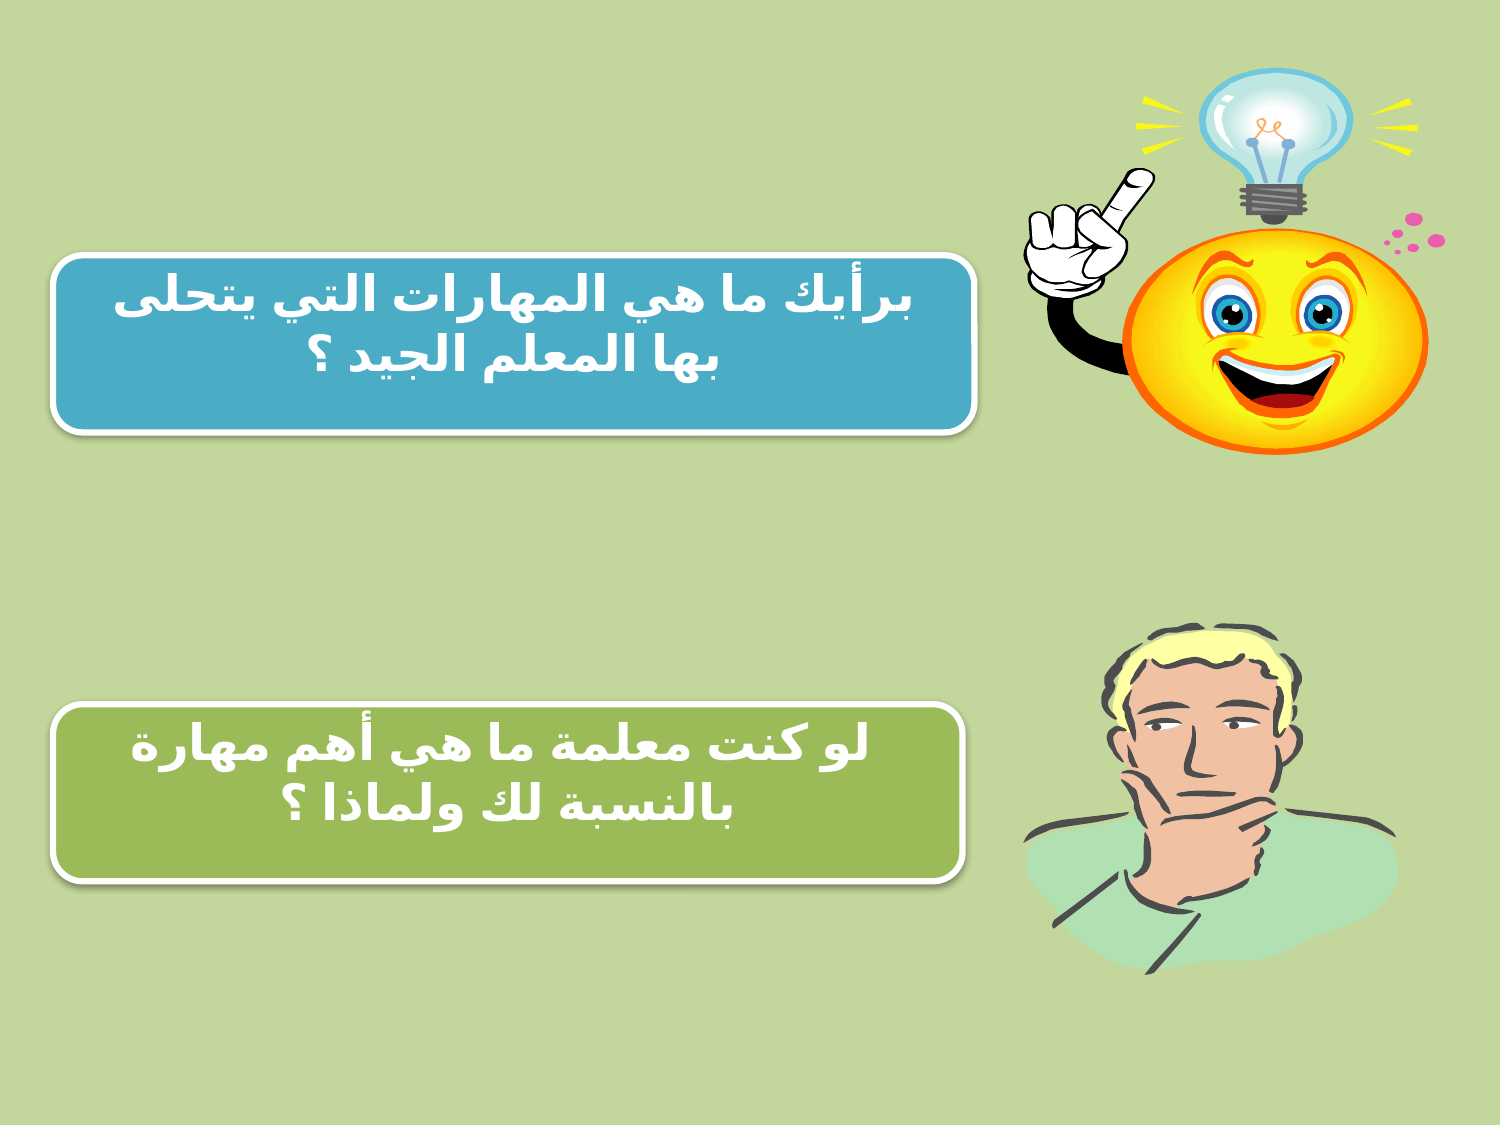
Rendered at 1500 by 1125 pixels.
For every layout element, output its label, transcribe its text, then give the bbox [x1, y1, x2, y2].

text_box لو كنت معلمة ما هي أهم مهارة بالنسبة لك ولماذا ؟ [49, 701, 966, 885]
picture [1021, 66, 1448, 457]
picture [1021, 621, 1400, 977]
text_box برأيك ما هي المهارات التي يتحلى بها المعلم الجيد ؟ [49, 252, 978, 436]
